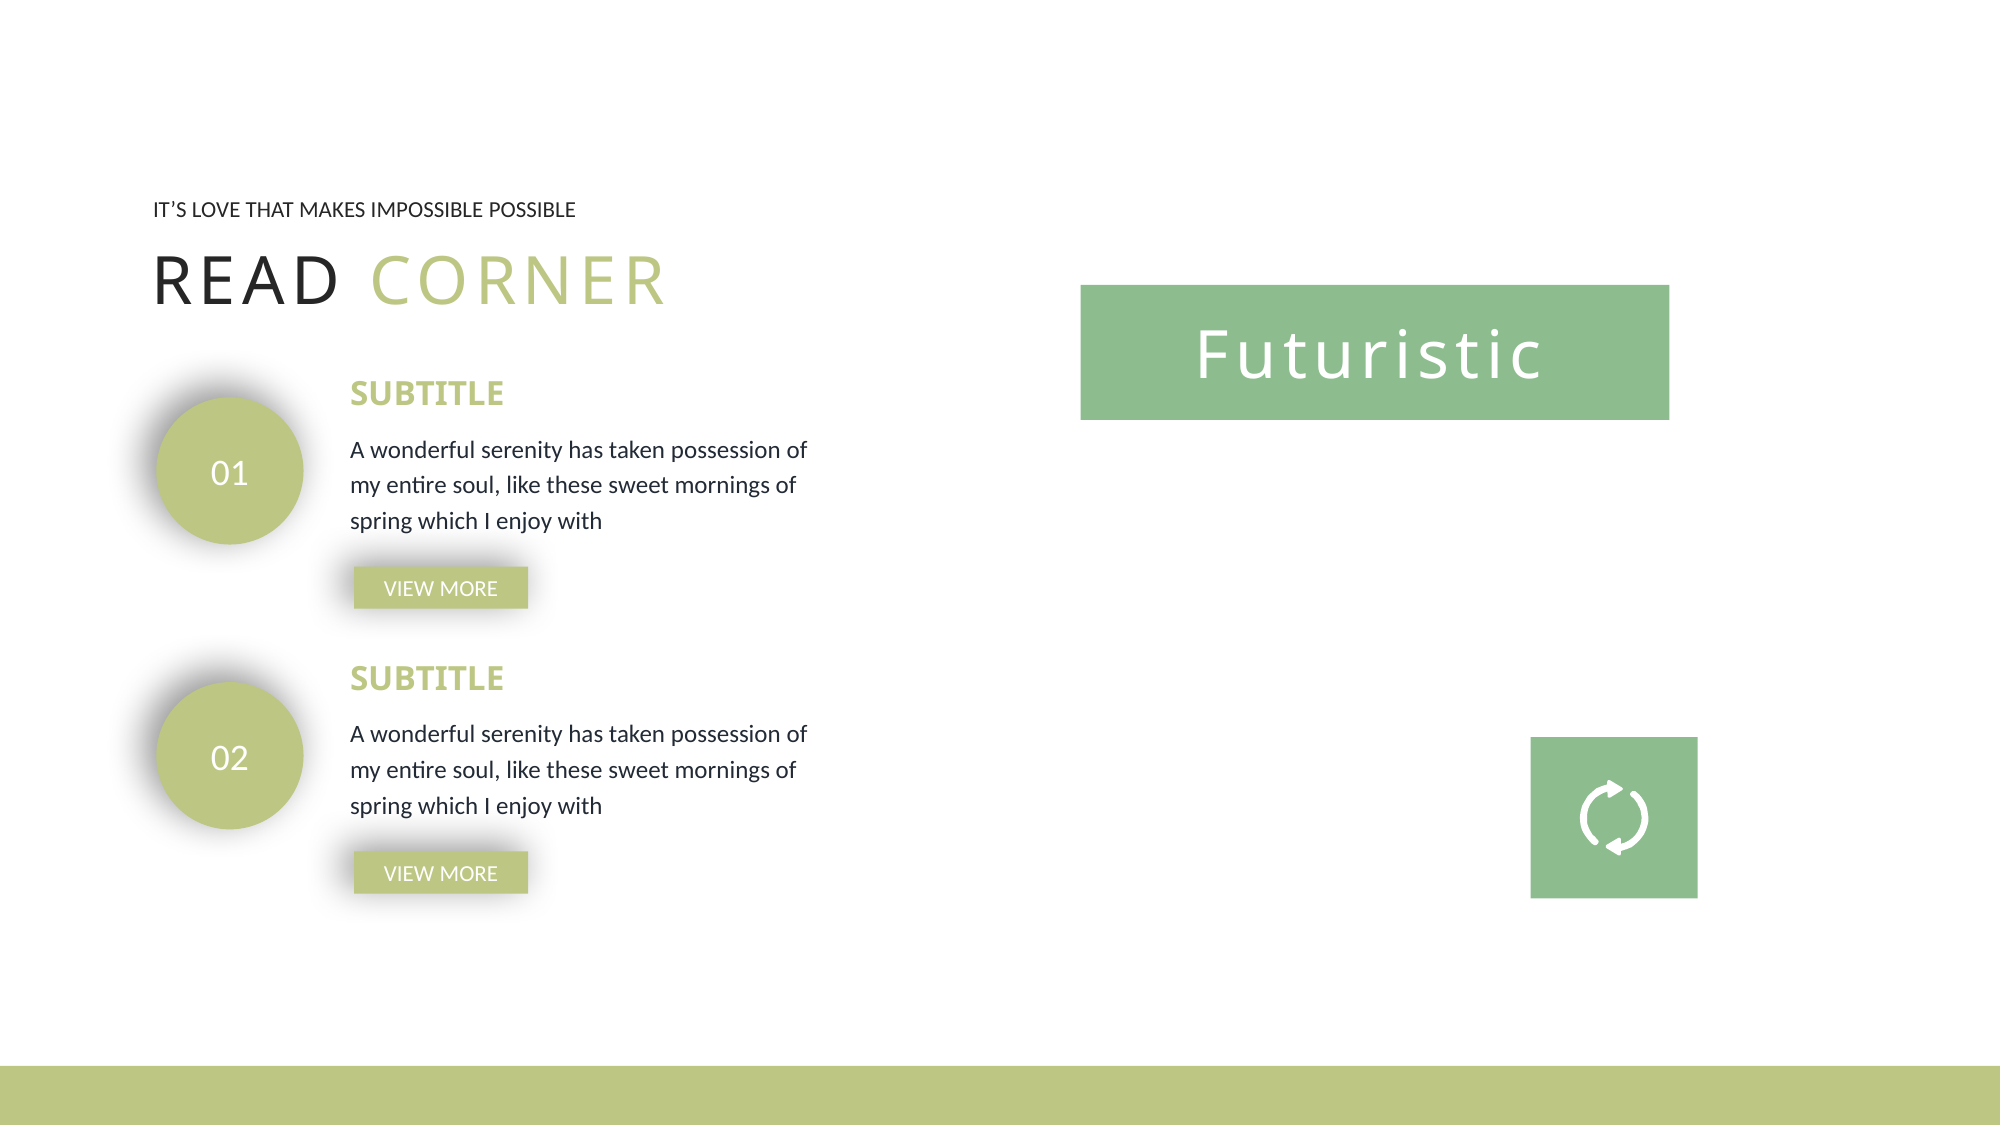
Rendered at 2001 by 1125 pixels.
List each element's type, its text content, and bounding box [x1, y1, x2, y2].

text_box IT’S LOVE THAT MAKES IMPOSSIBLE POSSIBLE [138, 187, 592, 230]
text_box SUBTITLE [335, 650, 764, 705]
picture [947, 0, 1803, 1066]
text_box VIEW MORE [354, 566, 529, 609]
text_box A wonderful serenity has taken possession of my entire soul, like these sweet mornings of spring which I enjoy with [335, 704, 834, 828]
text_box [0, 1065, 2000, 1125]
text_box 02 [155, 681, 305, 831]
text_box SUBTITLE [335, 365, 764, 420]
text_box 01 [155, 396, 305, 546]
text_box READ CORNER [136, 230, 898, 326]
text_box A wonderful serenity has taken possession of my entire soul, like these sweet mornings of spring which I enjoy with [335, 419, 834, 543]
text_box VIEW MORE [354, 851, 529, 894]
